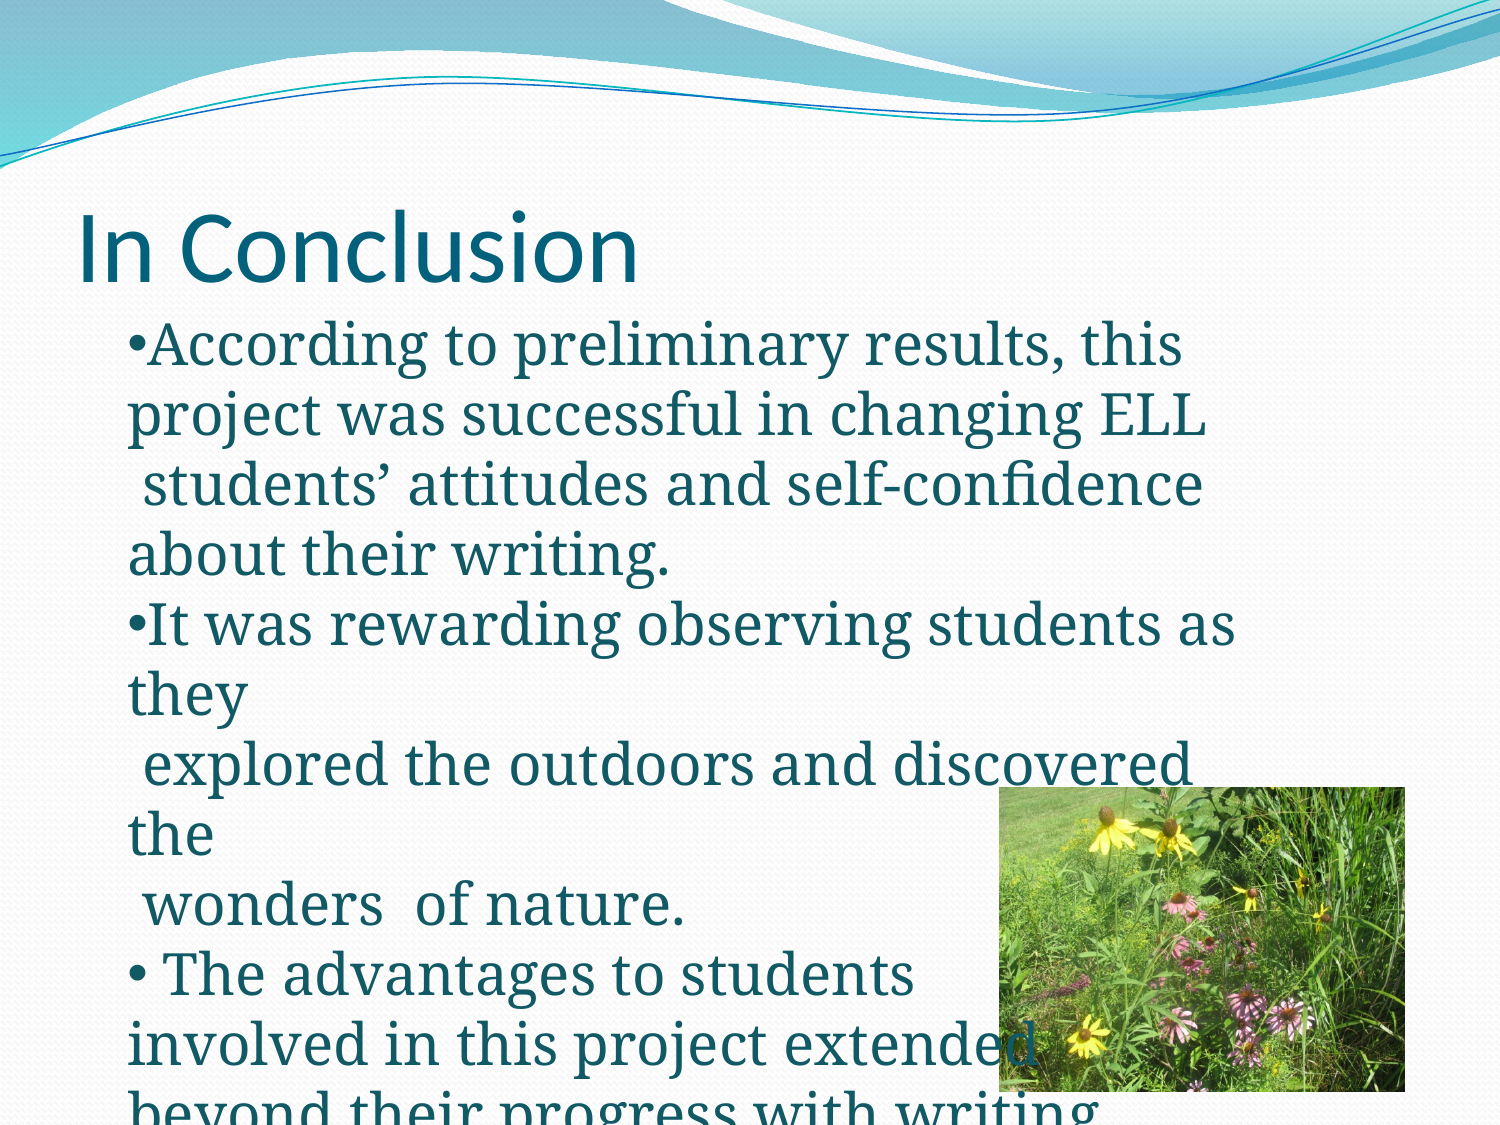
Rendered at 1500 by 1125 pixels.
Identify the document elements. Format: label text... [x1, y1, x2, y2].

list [999, 787, 1406, 1092]
title In Conclusion [75, 115, 1425, 303]
text_box According to preliminary results, this project was successful in changing ELL students’ attitudes and self-confidence about their writing. It was rewarding observing students as they explored the outdoors and discovered the wonders of nature. The advantages to students involved in this project extended beyond their progress with writing skills. [112, 299, 1279, 1125]
